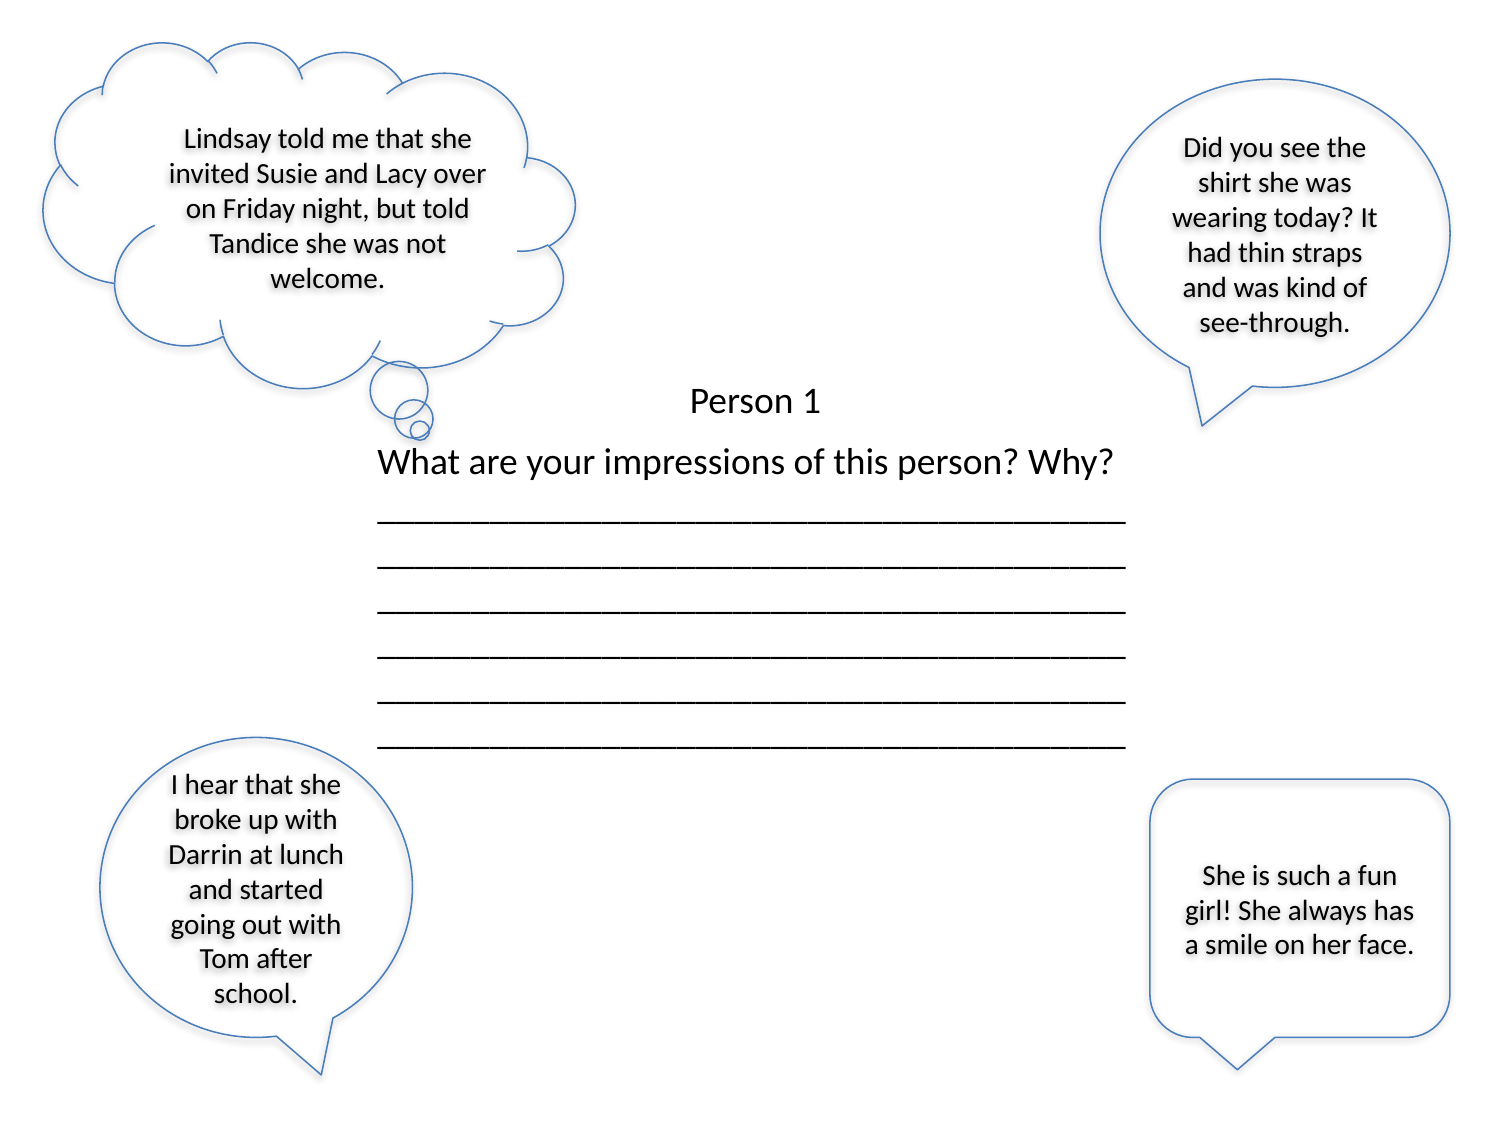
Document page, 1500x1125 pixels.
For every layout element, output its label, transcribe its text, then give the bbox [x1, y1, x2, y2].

text_box Lindsay told me that she invited Susie and Lacy over on Friday night, but told Tandice she was not welcome. [42, 41, 577, 429]
text_box Person 1 [674, 368, 975, 429]
text_box I hear that she broke up with Darrin at lunch and started going out with Tom after school. [99, 736, 414, 1076]
text_box She is such a fun girl! She always has a smile on her face. [1149, 778, 1451, 1071]
text_box What are your impressions of this person? Why? ________________________________________ ________________________________________ ________________________________________ ________________________________________ ________________________________________ ________________________________________ [362, 429, 1163, 759]
text_box Did you see the shirt she was wearing today? It had thin straps and was kind of see-through. [1099, 78, 1451, 427]
